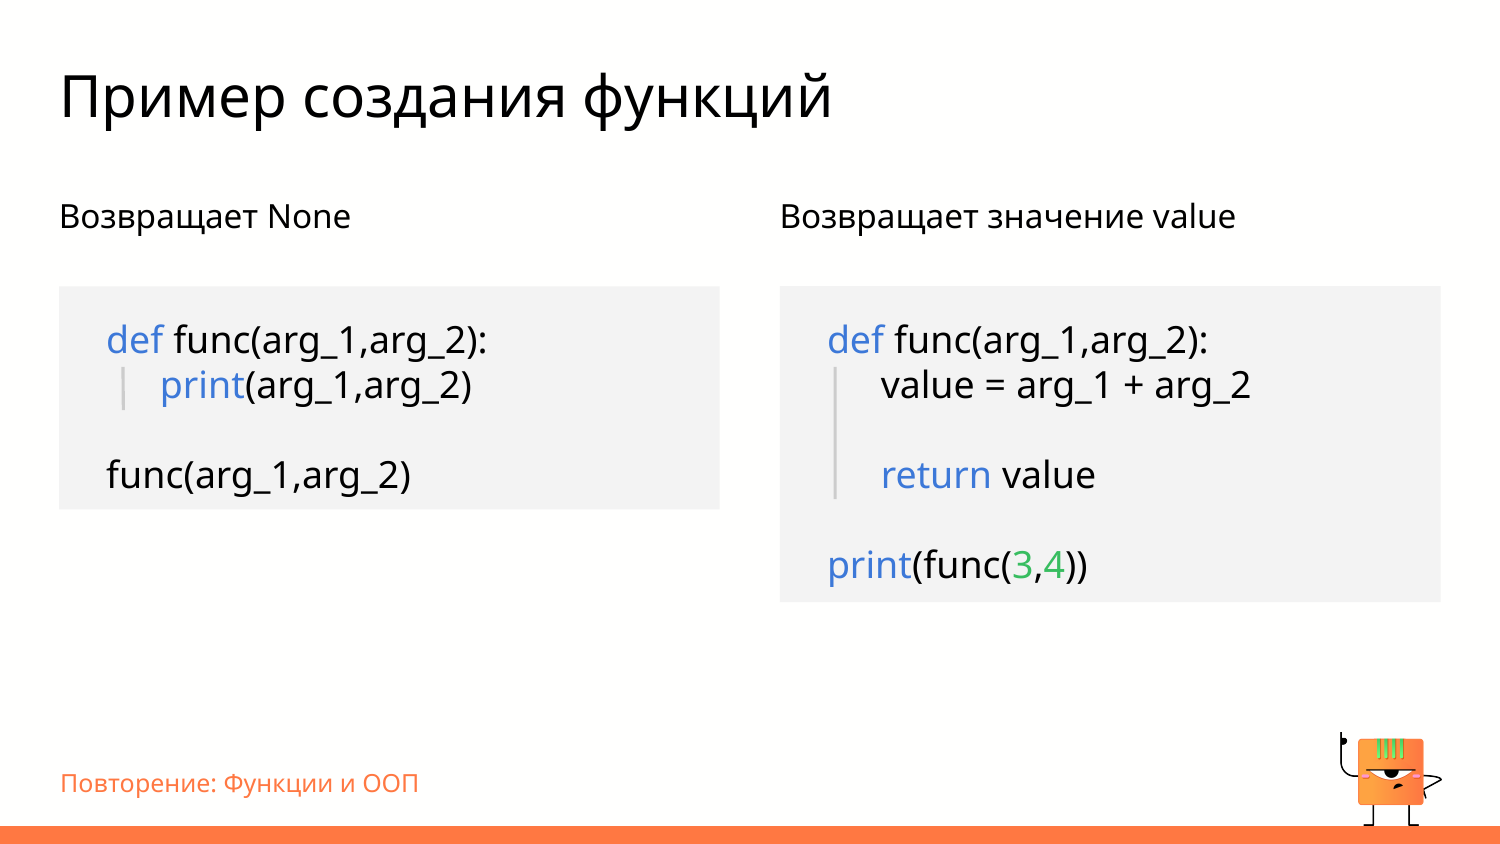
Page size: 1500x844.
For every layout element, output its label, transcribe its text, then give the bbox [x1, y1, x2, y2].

subtitle Повторение: Функции и ООП [60, 767, 1233, 813]
list Возвращает значение value [779, 195, 1356, 286]
title Пример создания функций [59, 59, 1441, 150]
text_box def func(arg_1,arg_2): print(arg_1,arg_2) func(arg_1,arg_2) [59, 286, 720, 510]
text_box def func(arg_1,arg_2): value = arg_1 + arg_2 return value print(func(3,4)) [779, 286, 1441, 603]
picture [1339, 732, 1442, 826]
list Возвращает None [59, 195, 635, 286]
